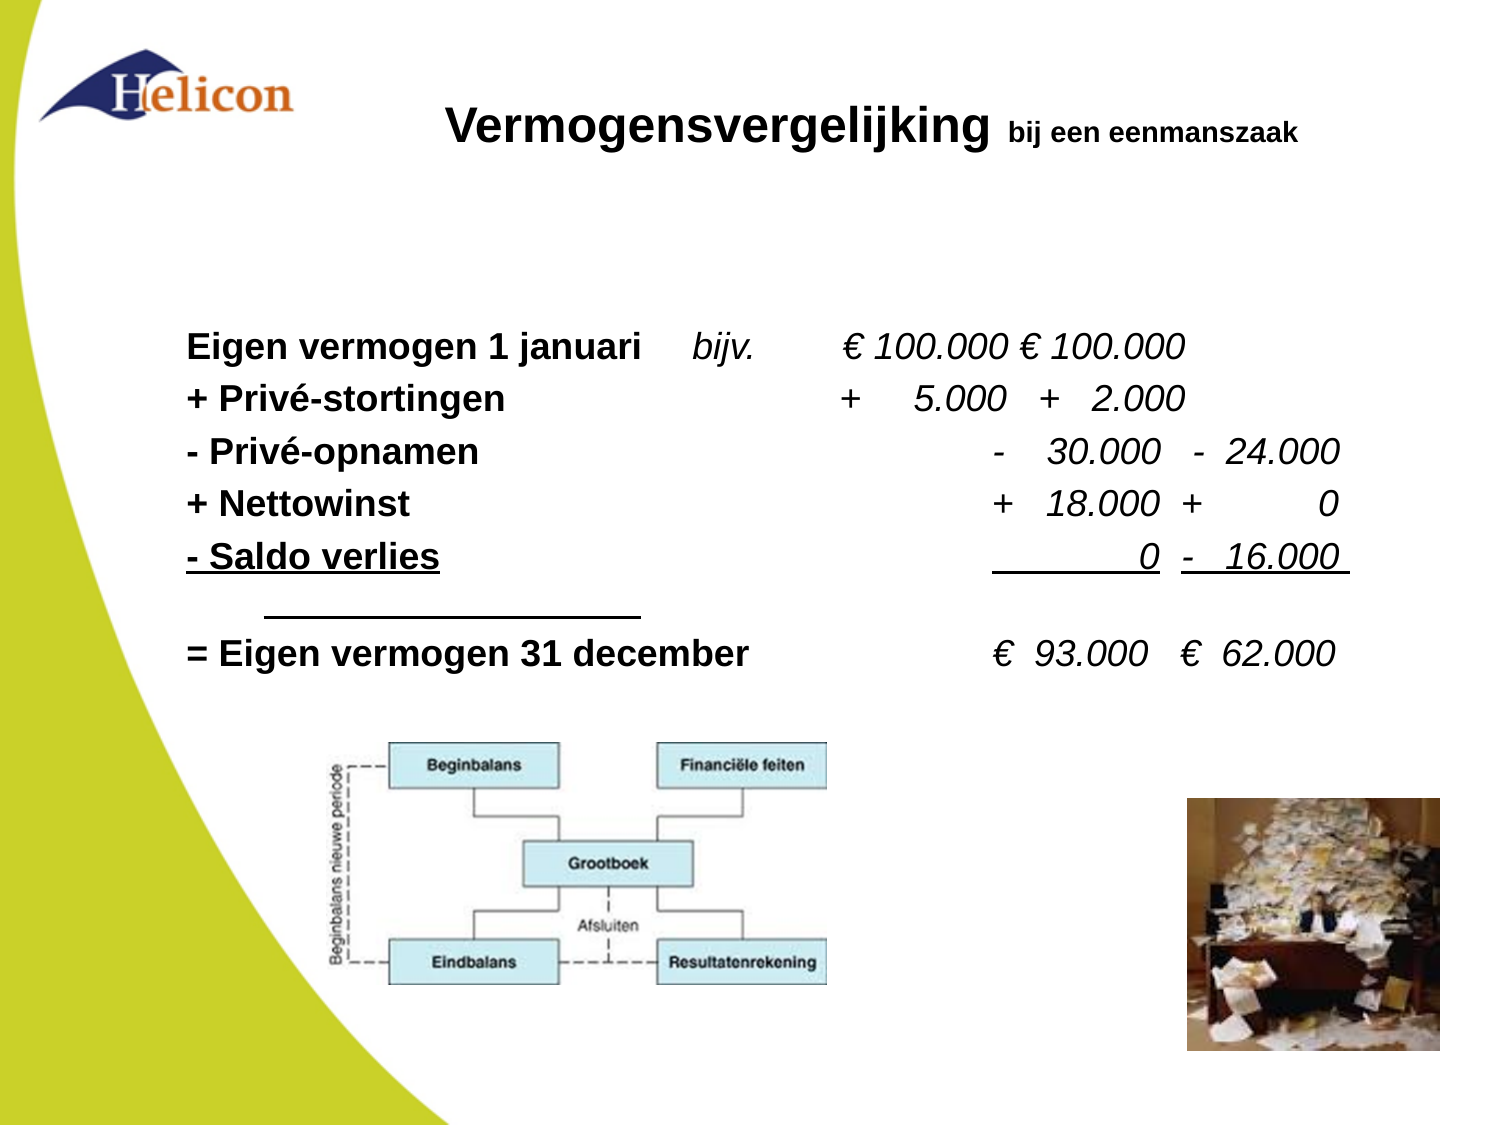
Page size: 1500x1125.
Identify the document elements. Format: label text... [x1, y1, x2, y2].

title Vermogensvergelijking bij een eenmanszaak [326, 66, 1417, 173]
picture [0, 0, 1500, 1125]
list Eigen vermogen 1 januari bijv. € 100.000 € 100.000 + Privé-stortingen + 5.000 + 2.000 - Privé-opnamen - 30.000 - 24.000 + Nettowinst + 18.000 + 0 - Saldo verlies 0 - 16.000 = Eigen vermogen 31 december € 93.000 € 62.000 [171, 314, 1424, 990]
